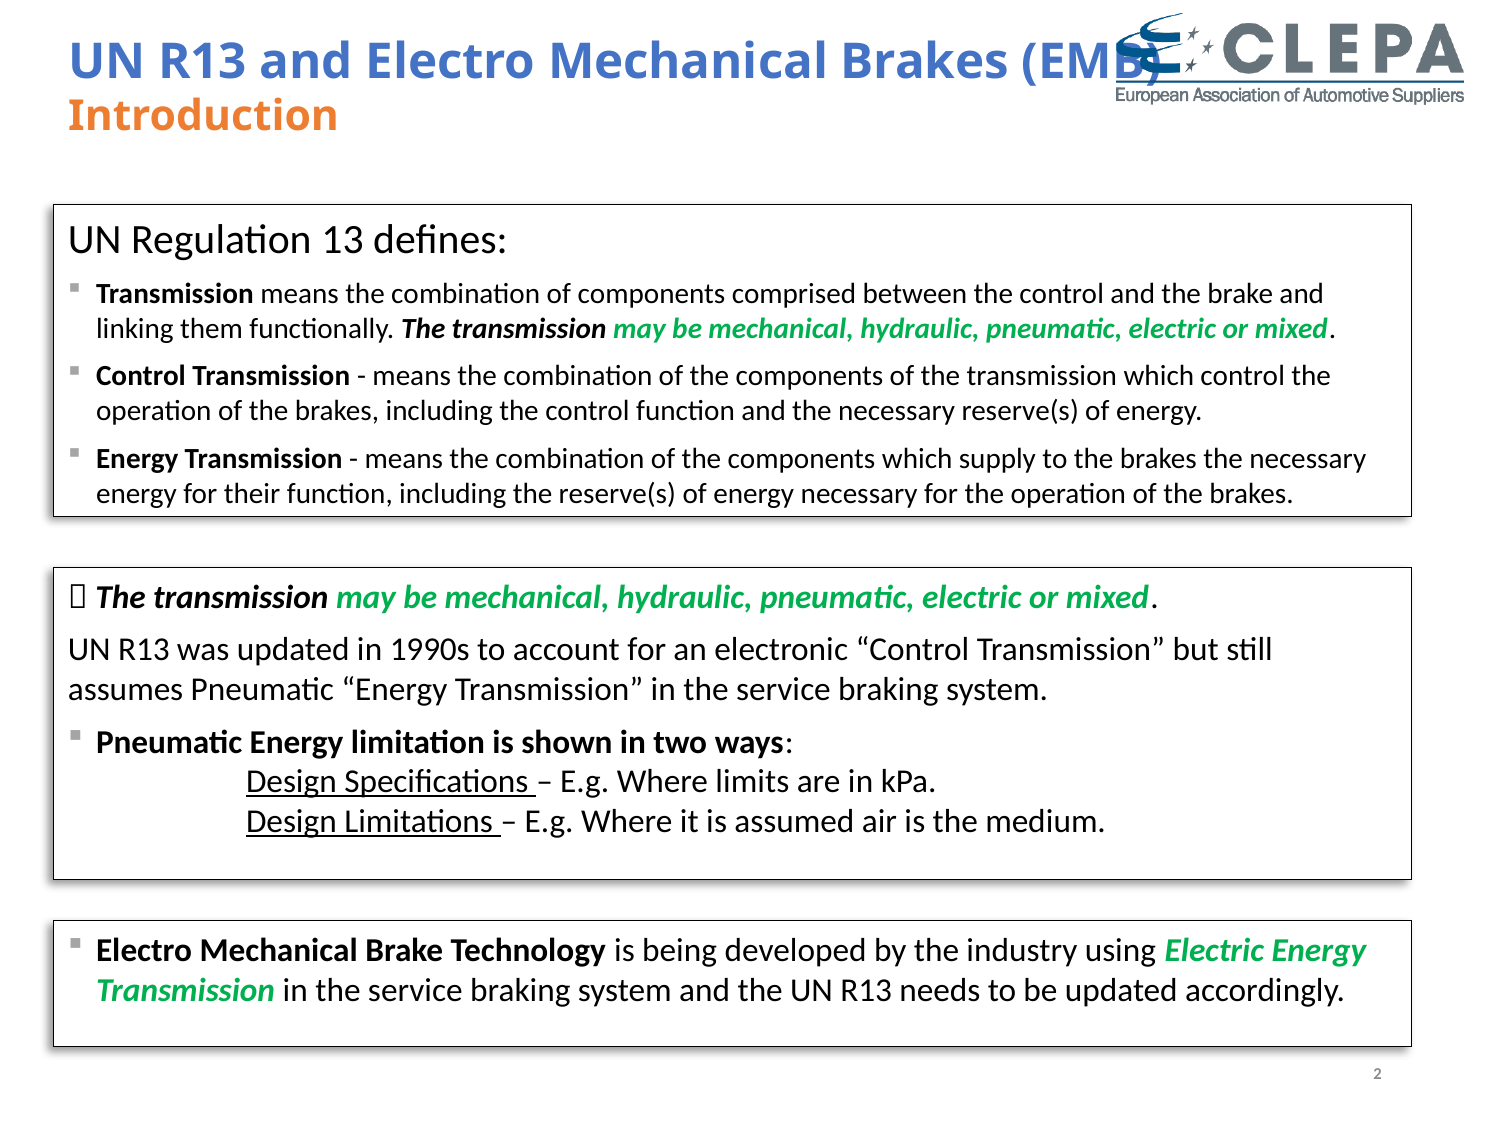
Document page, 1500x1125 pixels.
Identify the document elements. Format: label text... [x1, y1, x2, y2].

text_box Electro Mechanical Brake Technology is being developed by the industry using Electric Energy Transmission in the service braking system and the UN R13 needs to be updated accordingly. [53, 920, 1412, 1047]
text_box UN R13 and Electro Mechanical Brakes (EMB) Introduction [53, 13, 1211, 155]
text_box UN Regulation 13 defines: Transmission means the combination of components comprised between the control and the brake and linking them functionally. The transmission may be mechanical, hydraulic, pneumatic, electric or mixed. Control Transmission - means the combination of the components of the transmission which control the operation of the brakes, including the control function and the necessary reserve(s) of energy. Energy Transmission - means the combination of the components which supply to the brakes the necessary energy for their function, including the reserve(s) of energy necessary for the operation of the brakes. [53, 204, 1412, 517]
slide_number 2 [1059, 1058, 1397, 1103]
picture [1116, 13, 1464, 105]
text_box  The transmission may be mechanical, hydraulic, pneumatic, electric or mixed. UN R13 was updated in 1990s to account for an electronic “Control Transmission” but still assumes Pneumatic “Energy Transmission” in the service braking system. Pneumatic Energy limitation is shown in two ways: Design Specifications – E.g. Where limits are in kPa. Design Limitations – E.g. Where it is assumed air is the medium. [53, 567, 1412, 880]
